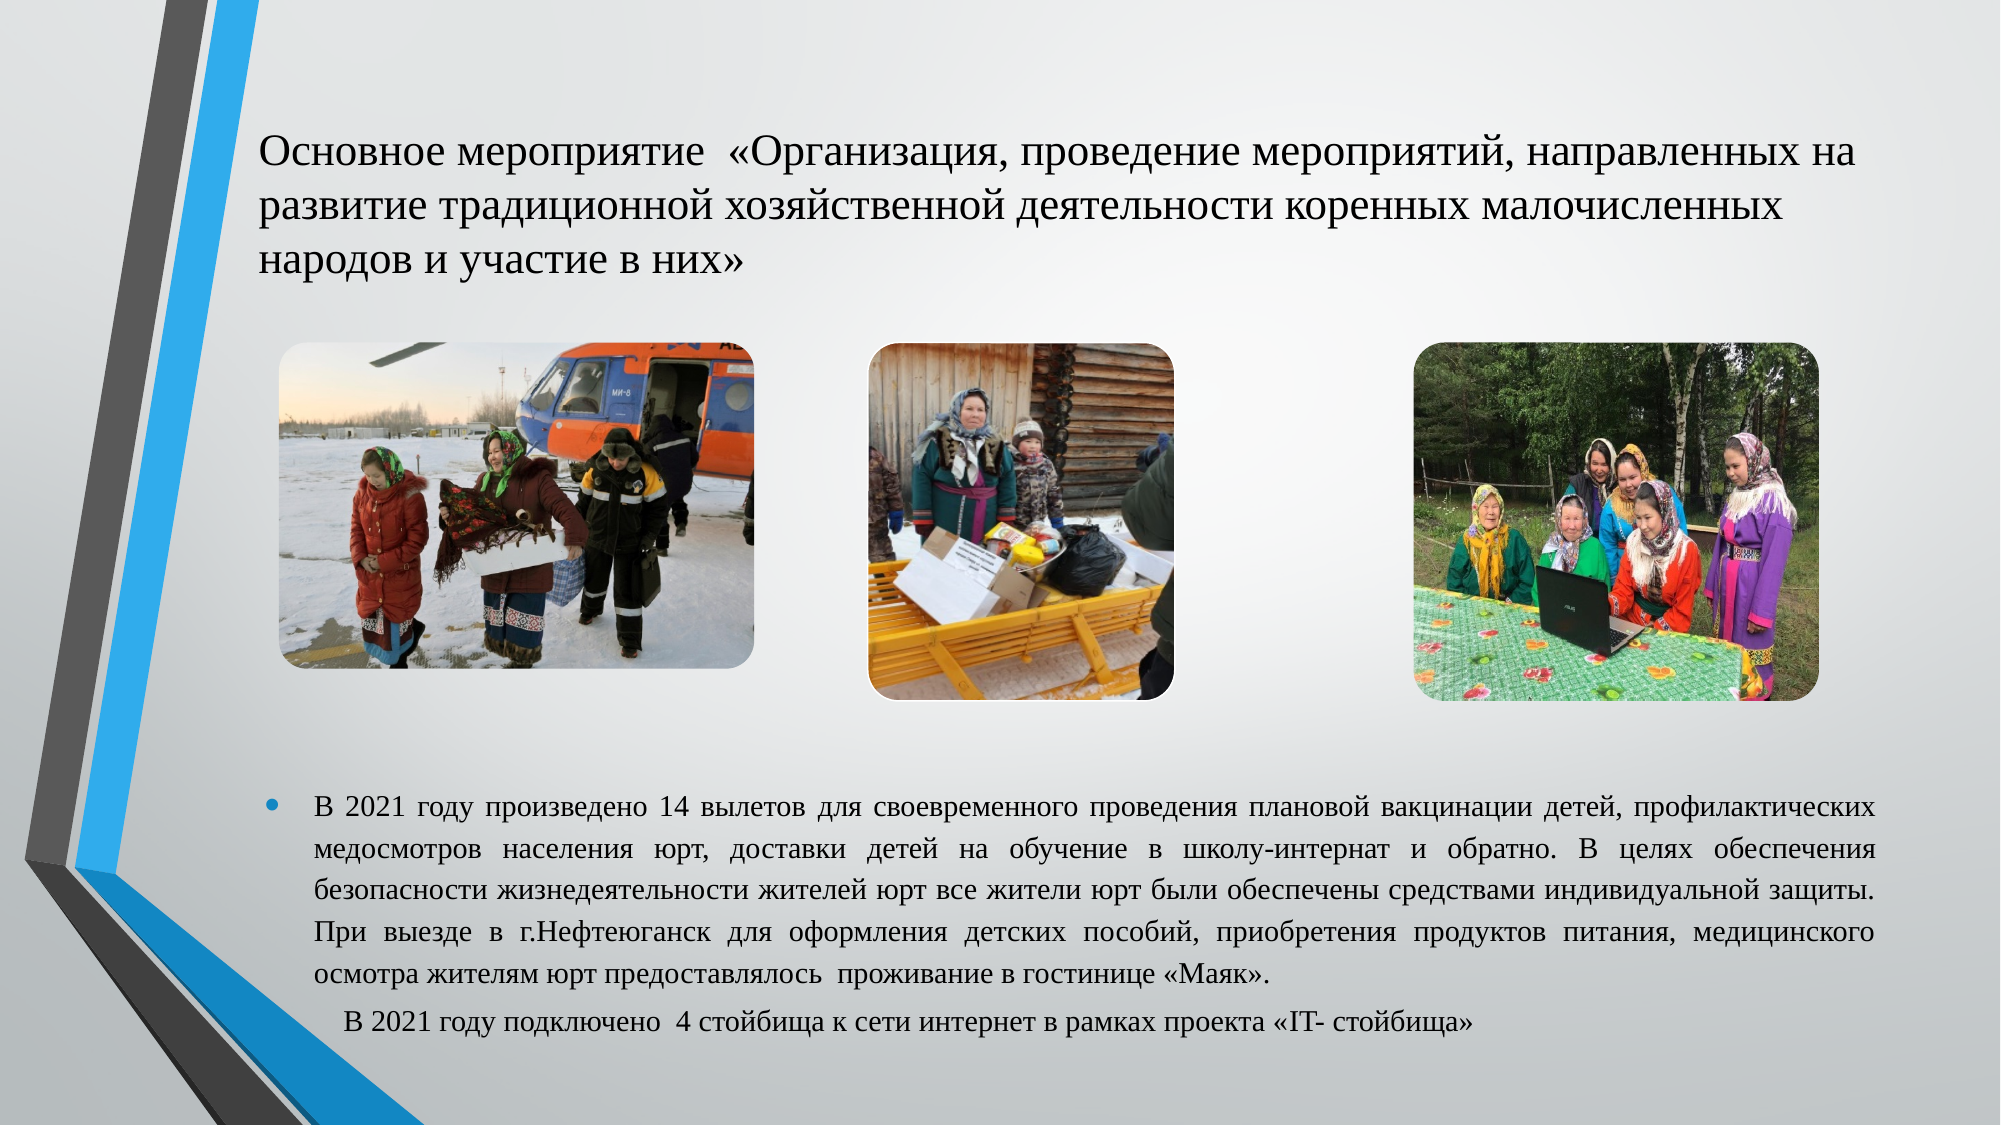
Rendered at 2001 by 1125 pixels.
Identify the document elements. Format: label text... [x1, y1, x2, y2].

list В 2021 году произведено 14 вылетов для своевременного проведения плановой вакцинации детей, профилактических медосмотров населения юрт, доставки детей на обучение в школу-интернат и обратно. В целях обеспечения безопасности жизнедеятельности жителей юрт все жители юрт были обеспечены средствами индивидуальной защиты. При выезде в г.Нефтеюганск для оформления детских пособий, приобретения продуктов питания, медицинского осмотра жителям юрт предоставлялось проживание в гостинице «Маяк». В 2021 году подключено 4 стойбища к сети интернет в рамках проекта «IT- стойбища» [249, 700, 1892, 1056]
picture [1413, 342, 1820, 702]
title Основное мероприятие «Организация, проведение мероприятий, направленных на развитие традиционной хозяйственной деятельности коренных малочисленных народов и участие в них» [243, 112, 1887, 364]
picture [278, 342, 755, 669]
text_box [866, 341, 1176, 702]
